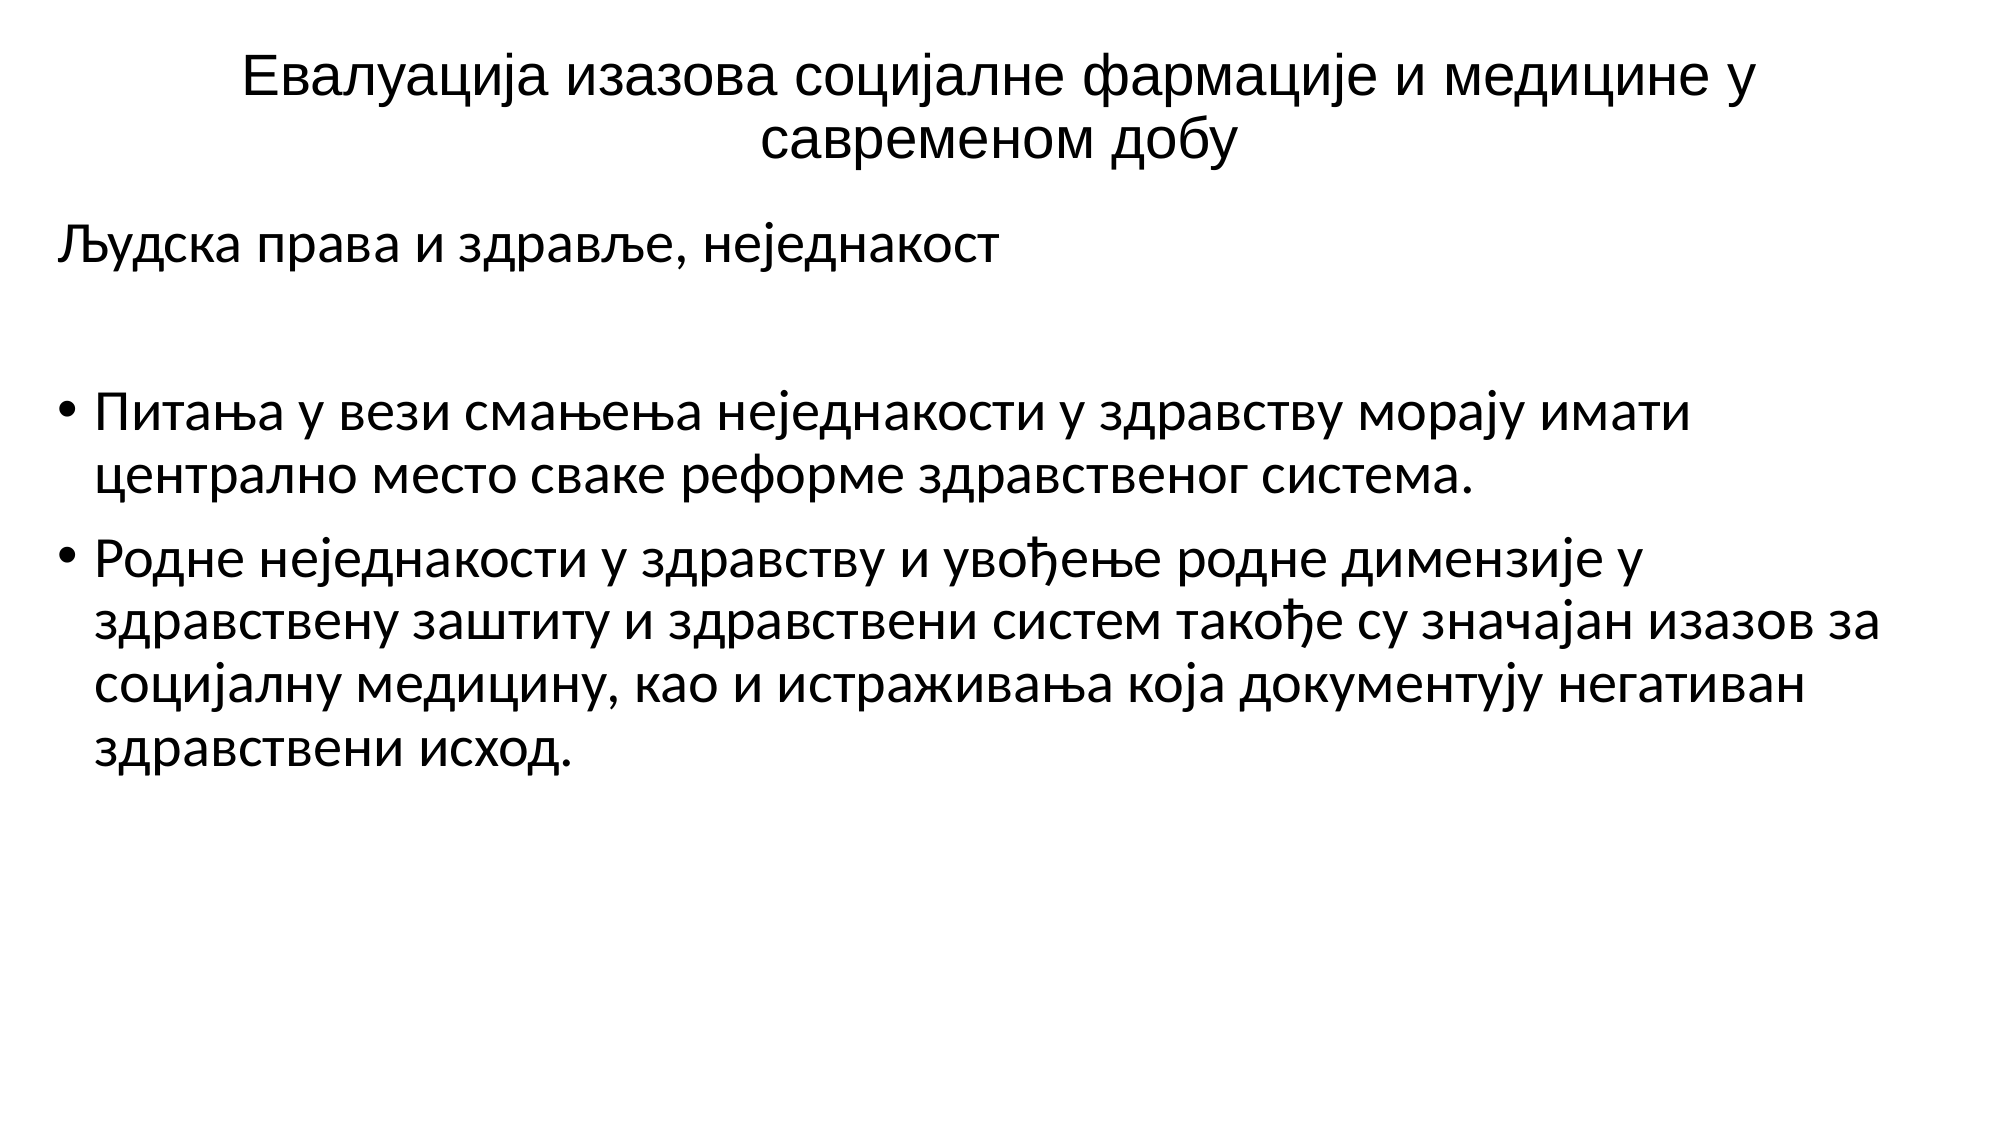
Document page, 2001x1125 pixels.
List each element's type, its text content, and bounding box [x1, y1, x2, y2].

list Људска права и здравље, неједнакост Питања у вези смањења неједнакости у здравству морају имати централно место сваке реформе здравственог система. Родне неједнакости у здравству и увођење родне димензије у здравствену заштиту и здравствени систем такође су значајан изазов за социјалну медицину, као и истраживања која документују негативан здравствени исход. [42, 204, 1959, 1084]
title Евалуација изазова социјалне фармације и медицине у савременом добу [137, 21, 1863, 195]
